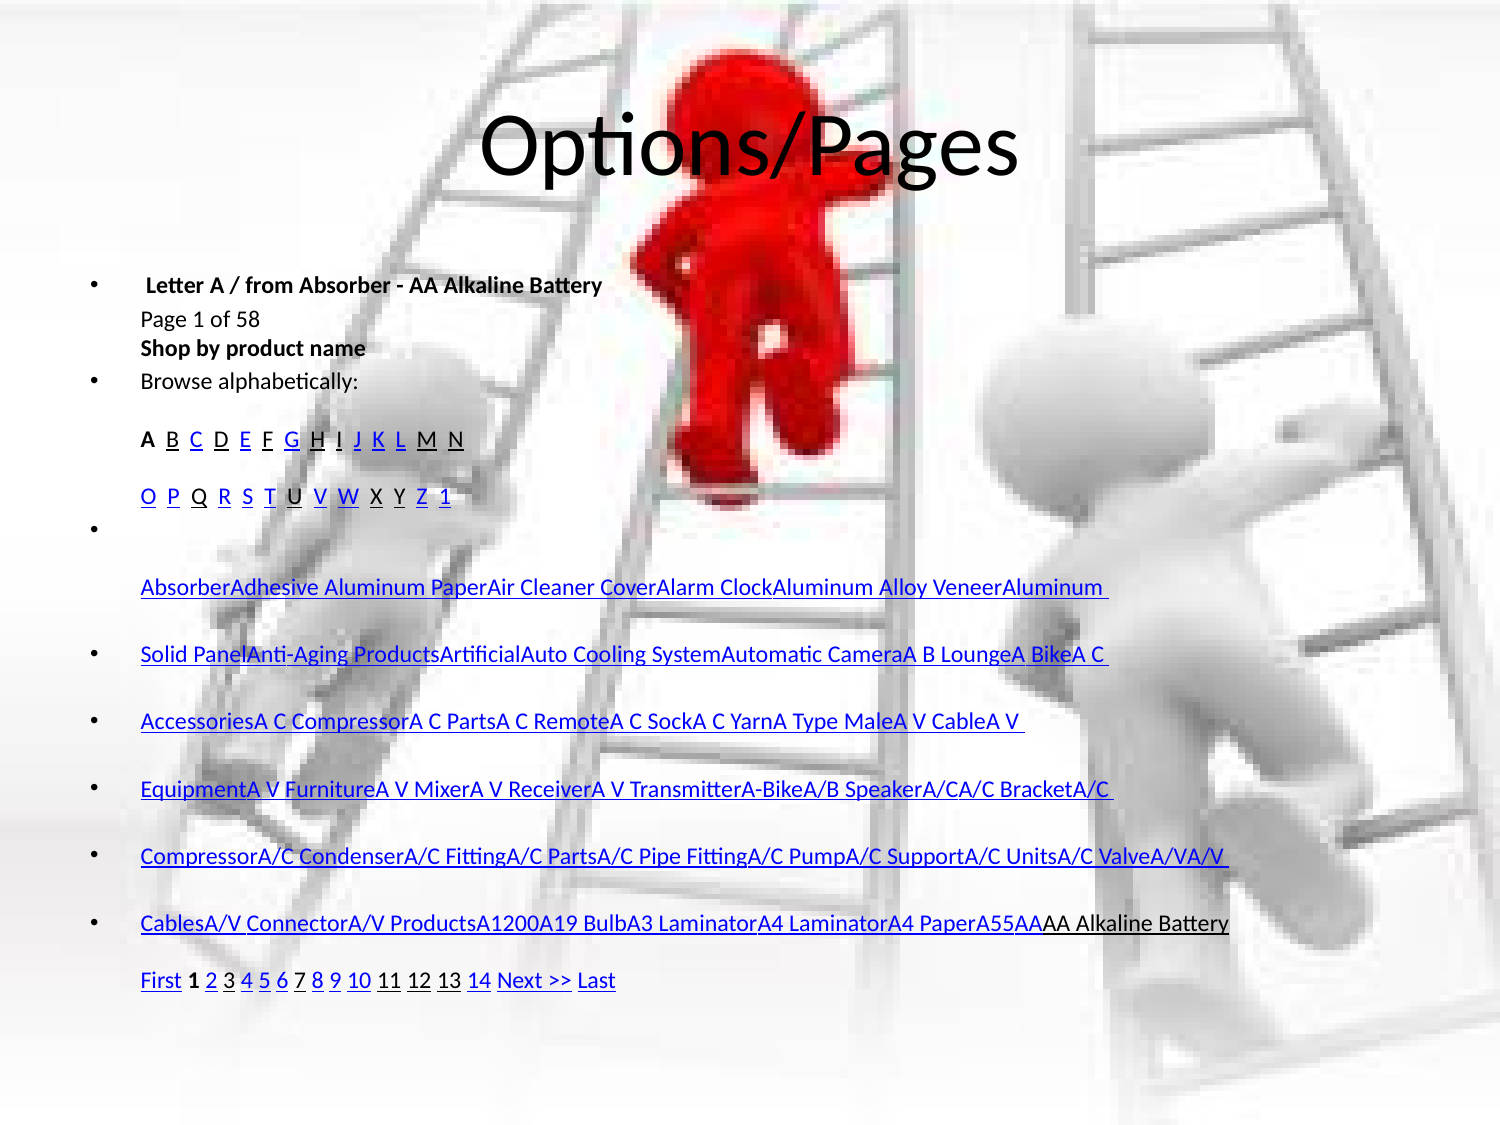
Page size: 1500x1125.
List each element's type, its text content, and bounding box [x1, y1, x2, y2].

picture [0, 0, 1500, 1125]
list Letter A / from Absorber - AA Alkaline Battery Page 1 of 58 Shop by product name Browse alphabetically: A B C D E F G H I J K L M N O P Q R S T U V W X Y Z 1 AbsorberAdhesive Aluminum PaperAir Cleaner CoverAlarm ClockAluminum Alloy VeneerAluminum Solid PanelAnti-Aging ProductsArtificialAuto Cooling SystemAutomatic CameraA B LoungeA BikeA C AccessoriesA C CompressorA C PartsA C RemoteA C SockA C YarnA Type MaleA V CableA V EquipmentA V FurnitureA V MixerA V ReceiverA V TransmitterA-BikeA/B SpeakerA/CA/C BracketA/C CompressorA/C CondenserA/C FittingA/C PartsA/C Pipe FittingA/C PumpA/C SupportA/C UnitsA/C ValveA/VA/V CablesA/V ConnectorA/V ProductsA1200A19 BulbA3 LaminatorA4 LaminatorA4 PaperA55AAAA Alkaline Battery First 1 2 3 4 5 6 7 8 9 10 11 12 13 14 Next >> Last [75, 262, 1425, 1005]
title Options/Pages [75, 45, 1425, 233]
